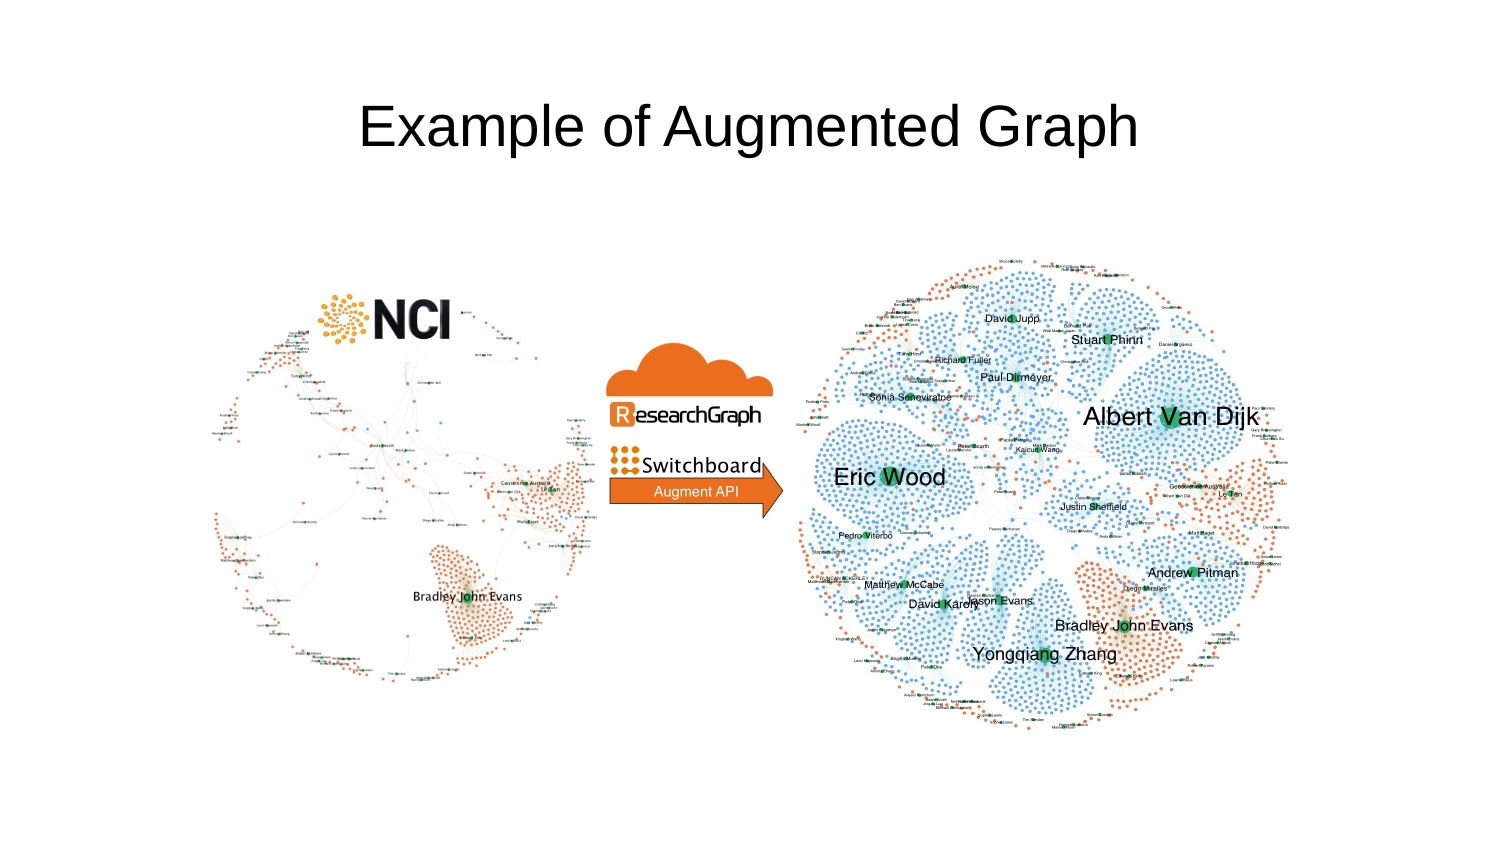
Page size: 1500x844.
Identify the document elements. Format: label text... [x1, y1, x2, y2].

picture [192, 205, 1308, 749]
title Example of Augmented Graph [51, 72, 1449, 167]
